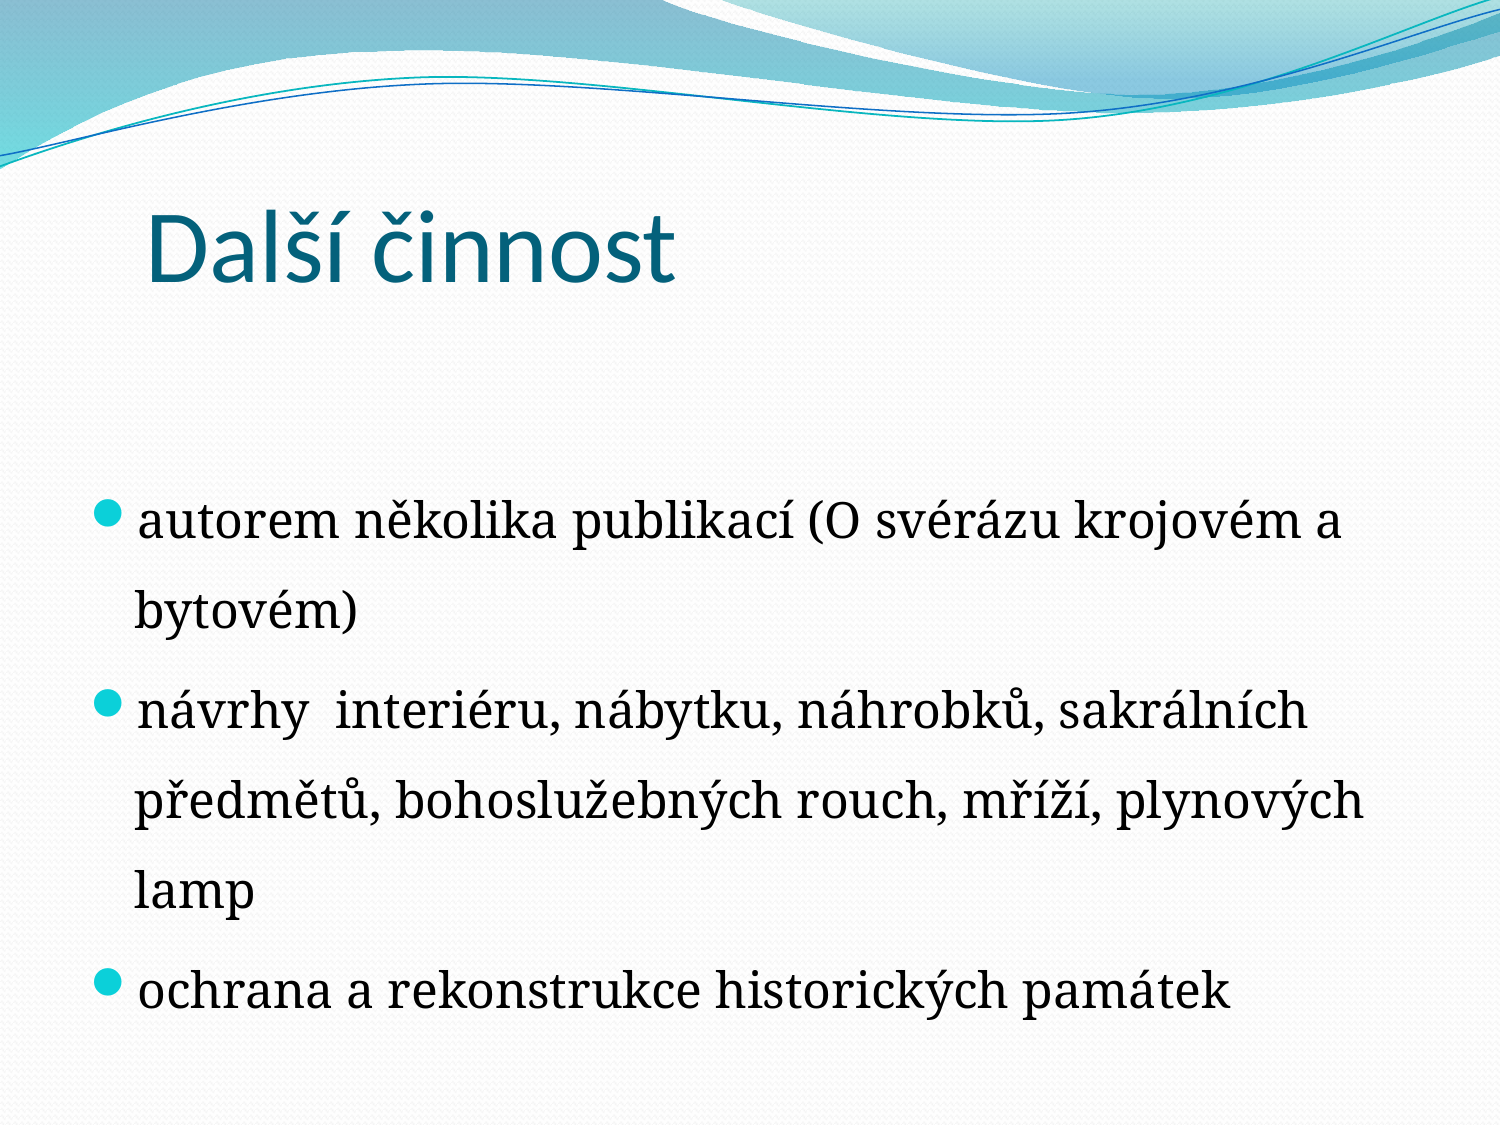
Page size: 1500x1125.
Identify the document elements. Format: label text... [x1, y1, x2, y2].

list autorem několika publikací (O svérázu krojovém a bytovém) návrhy interiéru, nábytku, náhrobků, sakrálních předmětů, bohoslužebných rouch, mříží, plynových lamp ochrana a rekonstrukce historických památek [74, 317, 1426, 1038]
title Další činnost [74, 115, 1426, 304]
